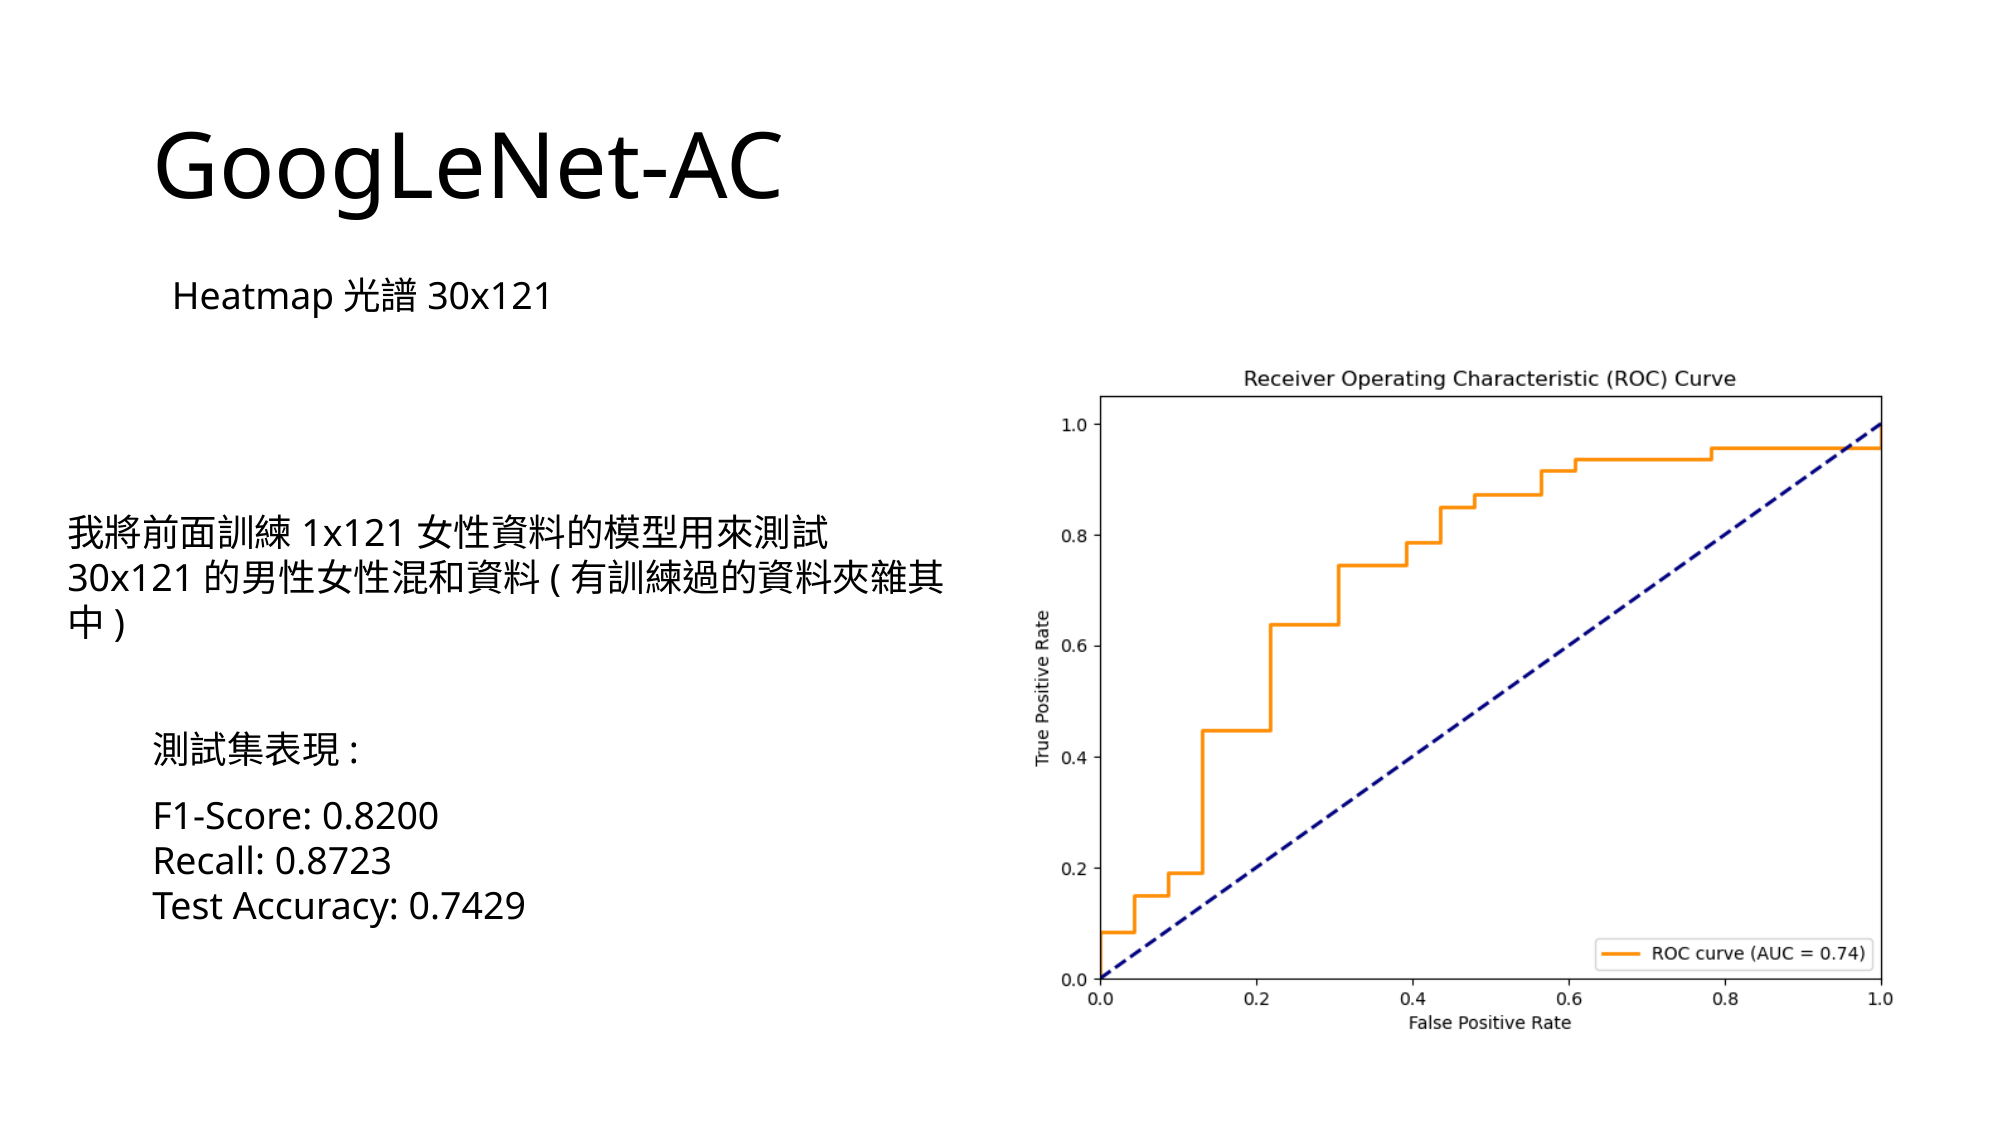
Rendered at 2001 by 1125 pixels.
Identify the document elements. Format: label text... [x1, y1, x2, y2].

text_box 測試集表現: [137, 718, 407, 779]
text_box F1-Score: 0.8200 Recall: 0.8723 Test Accuracy: 0.7429 [137, 784, 1021, 935]
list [1021, 333, 1935, 1049]
text_box Heatmap光譜30x121 [157, 264, 706, 324]
text_box 我將前面訓練1x121女性資料的模型用來測試30x121的男性女性混和資料(有訓練過的資料夾雜其中) [52, 501, 978, 652]
title GoogLeNet-AC [137, 59, 1863, 278]
